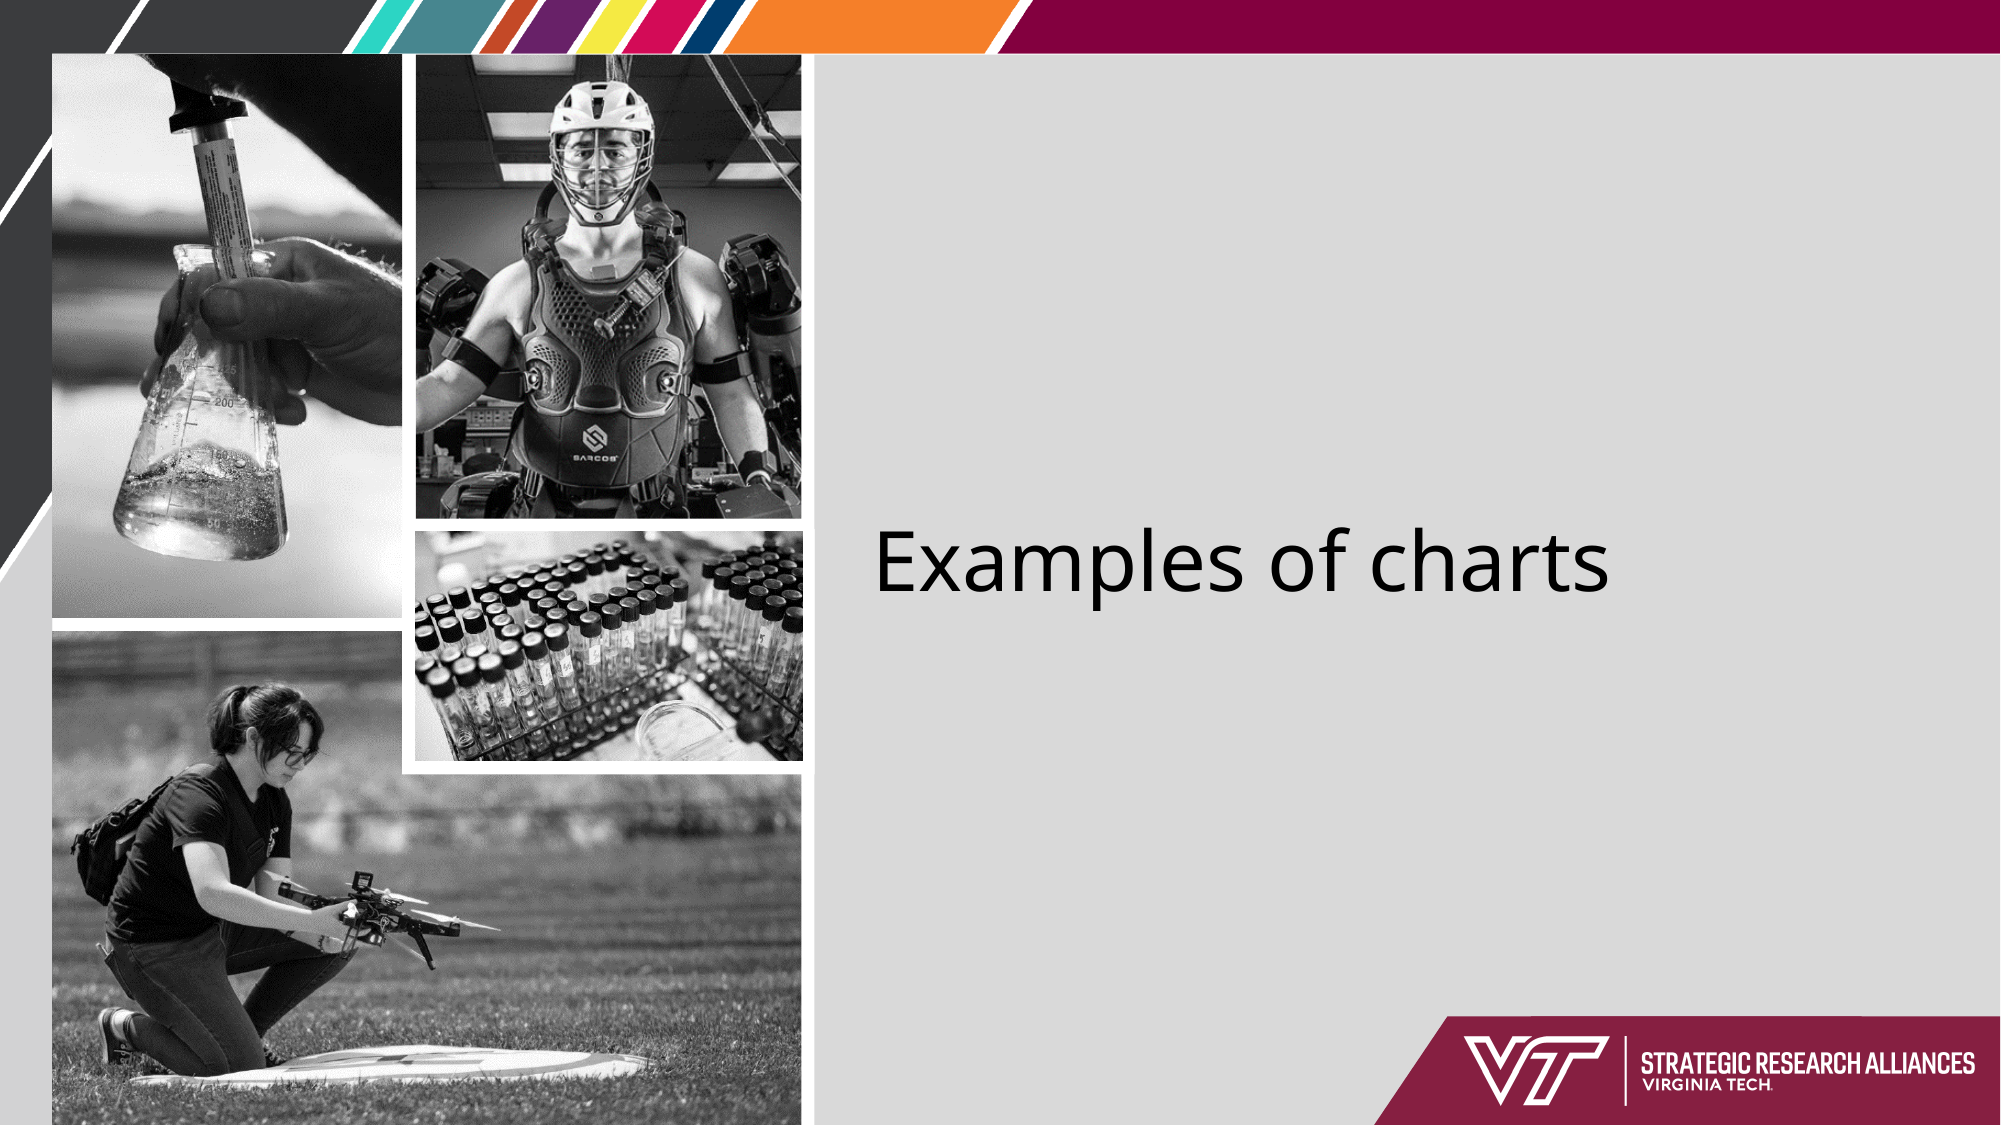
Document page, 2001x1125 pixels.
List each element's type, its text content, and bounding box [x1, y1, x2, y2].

picture [0, 0, 2000, 1125]
picture [1463, 1036, 1975, 1106]
title Examples of charts [872, 66, 1902, 610]
picture [415, 531, 803, 761]
